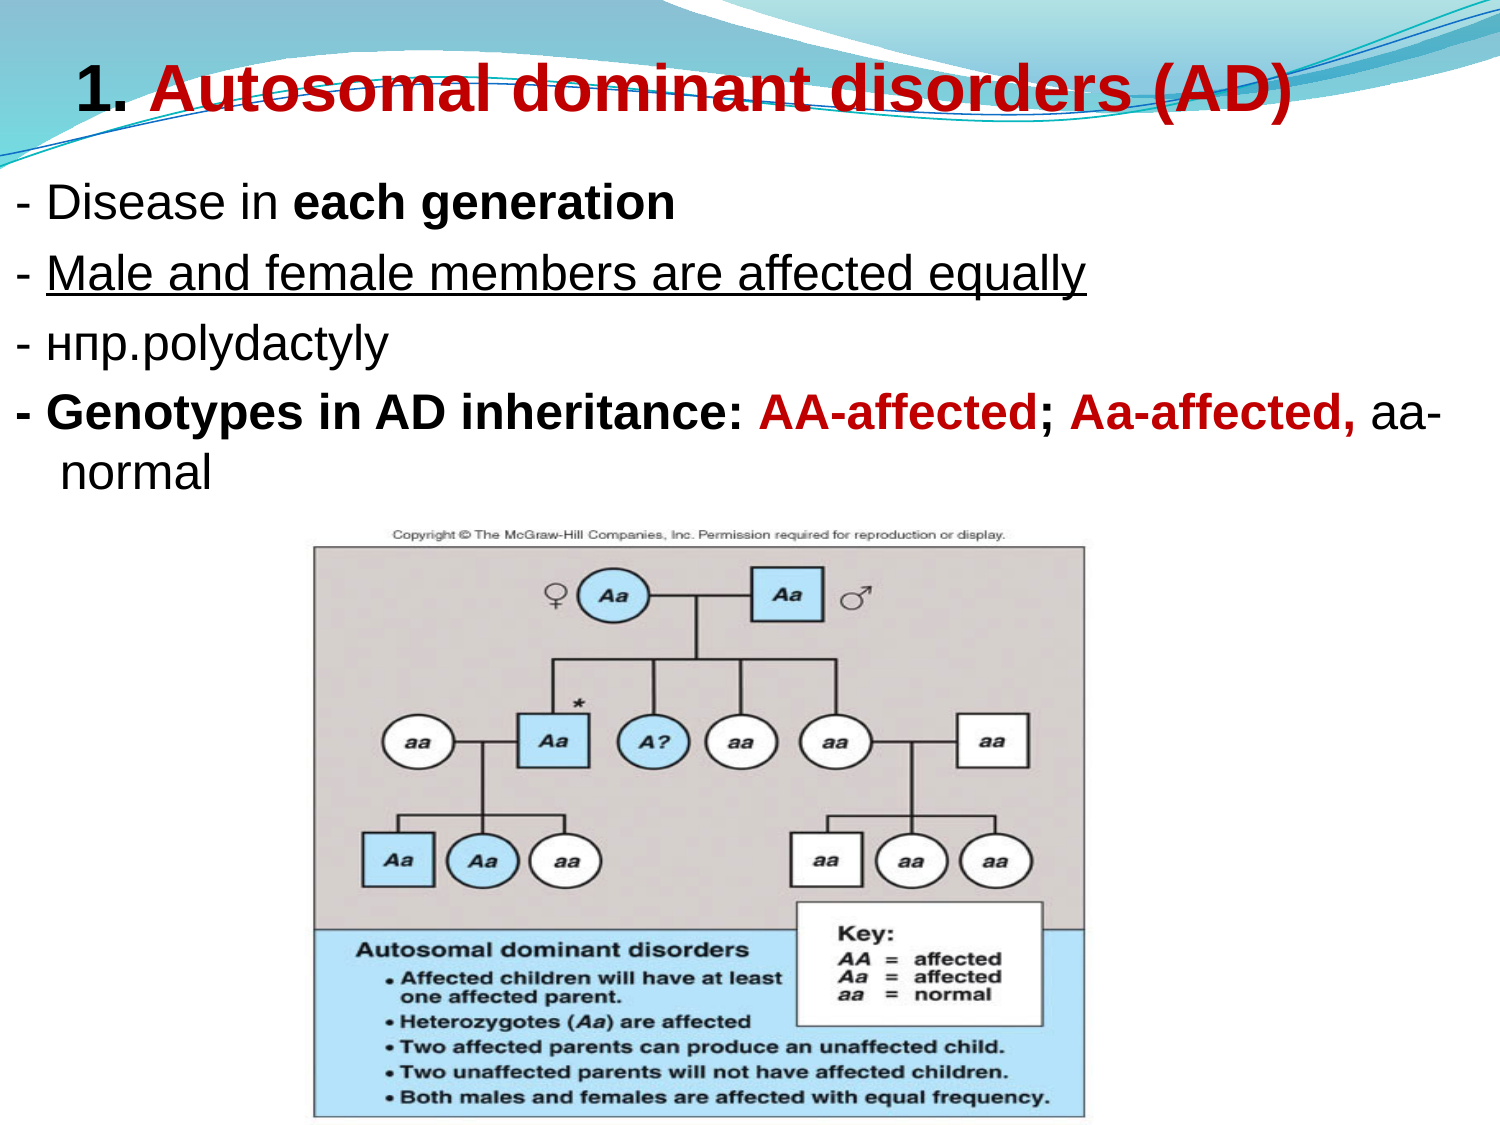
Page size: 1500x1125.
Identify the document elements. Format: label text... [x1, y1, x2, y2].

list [174, 528, 1226, 1125]
title 1. Autosomal dominant disorders (АD) [75, 0, 1425, 125]
list - Disease in each generation - Male and female members are affected equally - нпр.polydactyly - Genotypes in AD inheritance: АА-affected; Аа-affected, аа-normal [0, 162, 1500, 600]
